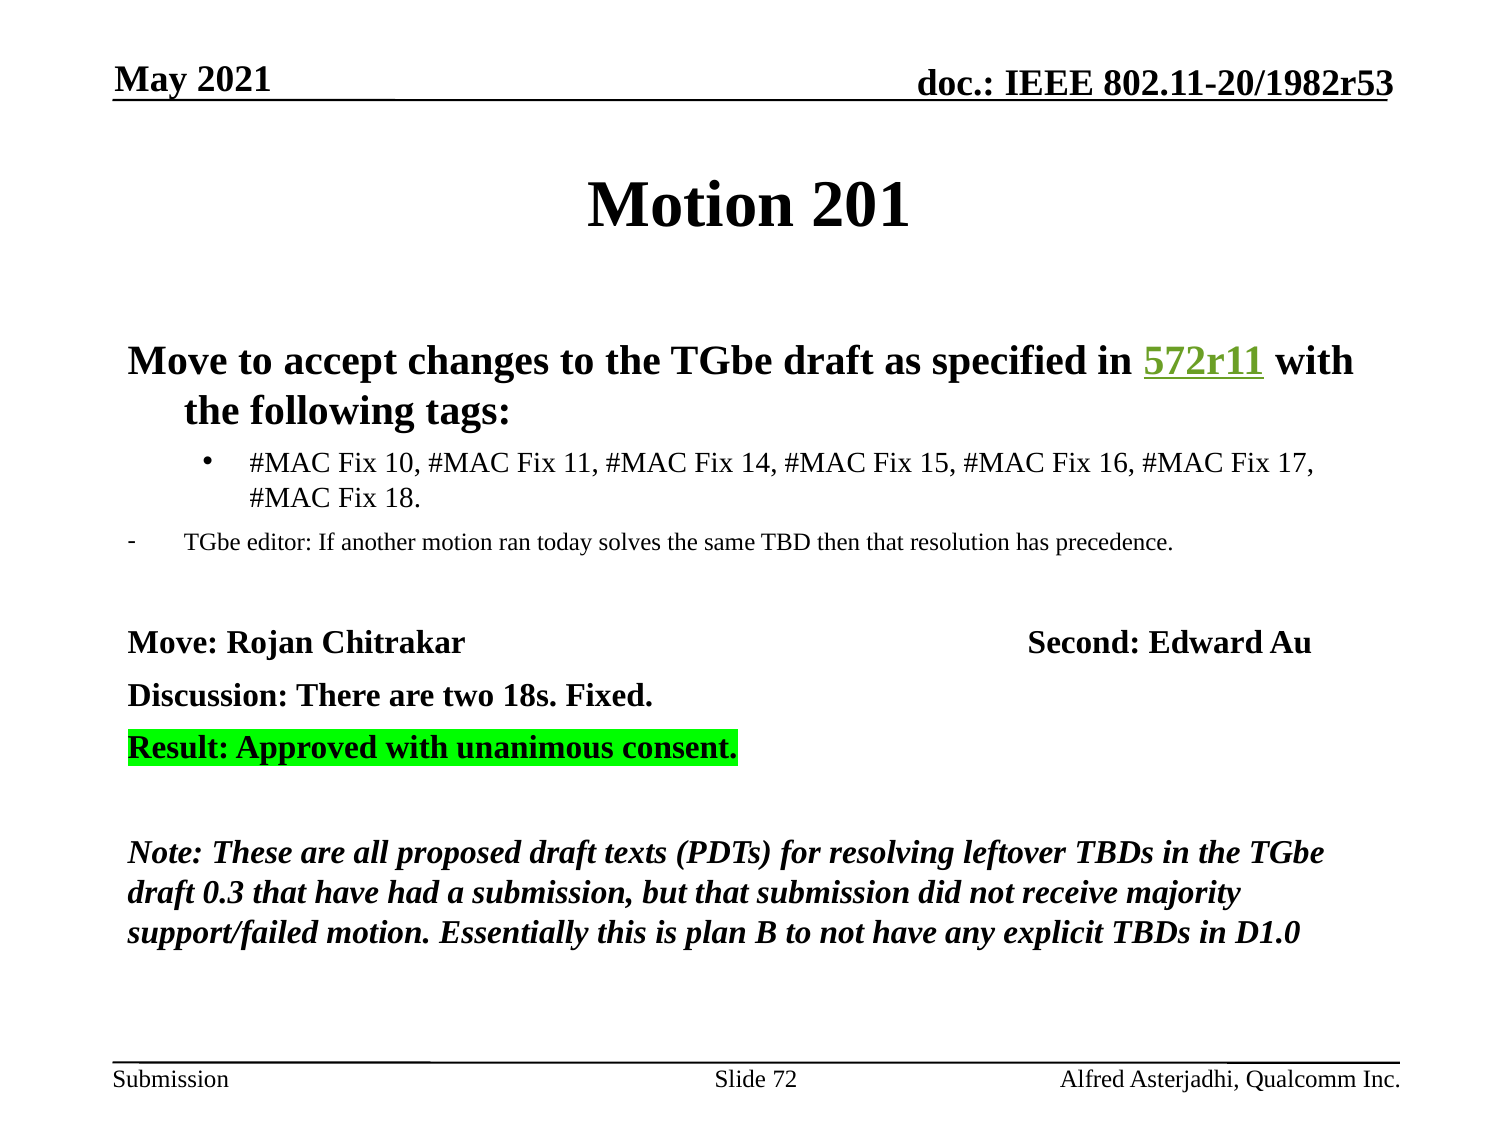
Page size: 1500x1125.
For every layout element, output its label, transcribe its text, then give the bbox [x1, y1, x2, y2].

list Move to accept changes to the TGbe draft as specified in 572r11 with the following tags: #MAC Fix 10, #MAC Fix 11, #MAC Fix 14, #MAC Fix 15, #MAC Fix 16, #MAC Fix 17, #MAC Fix 18. TGbe editor: If another motion ran today solves the same TBD then that resolution has precedence. Move: Rojan Chitrakar Second: Edward Au Discussion: There are two 18s. Fixed. Result: Approved with unanimous consent. Note: These are all proposed draft texts (PDTs) for resolving leftover TBDs in the TGbe draft 0.3 that have had a submission, but that submission did not receive majority support/failed motion. Essentially this is plan B to not have any explicit TBDs in D1.0 [112, 324, 1388, 1000]
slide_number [114, 54, 423, 100]
footer Alfred Asterjadhi, Qualcomm Inc. [878, 1061, 1402, 1093]
slide_number Slide 72 [712, 1061, 800, 1123]
title Motion 201 [112, 112, 1388, 288]
